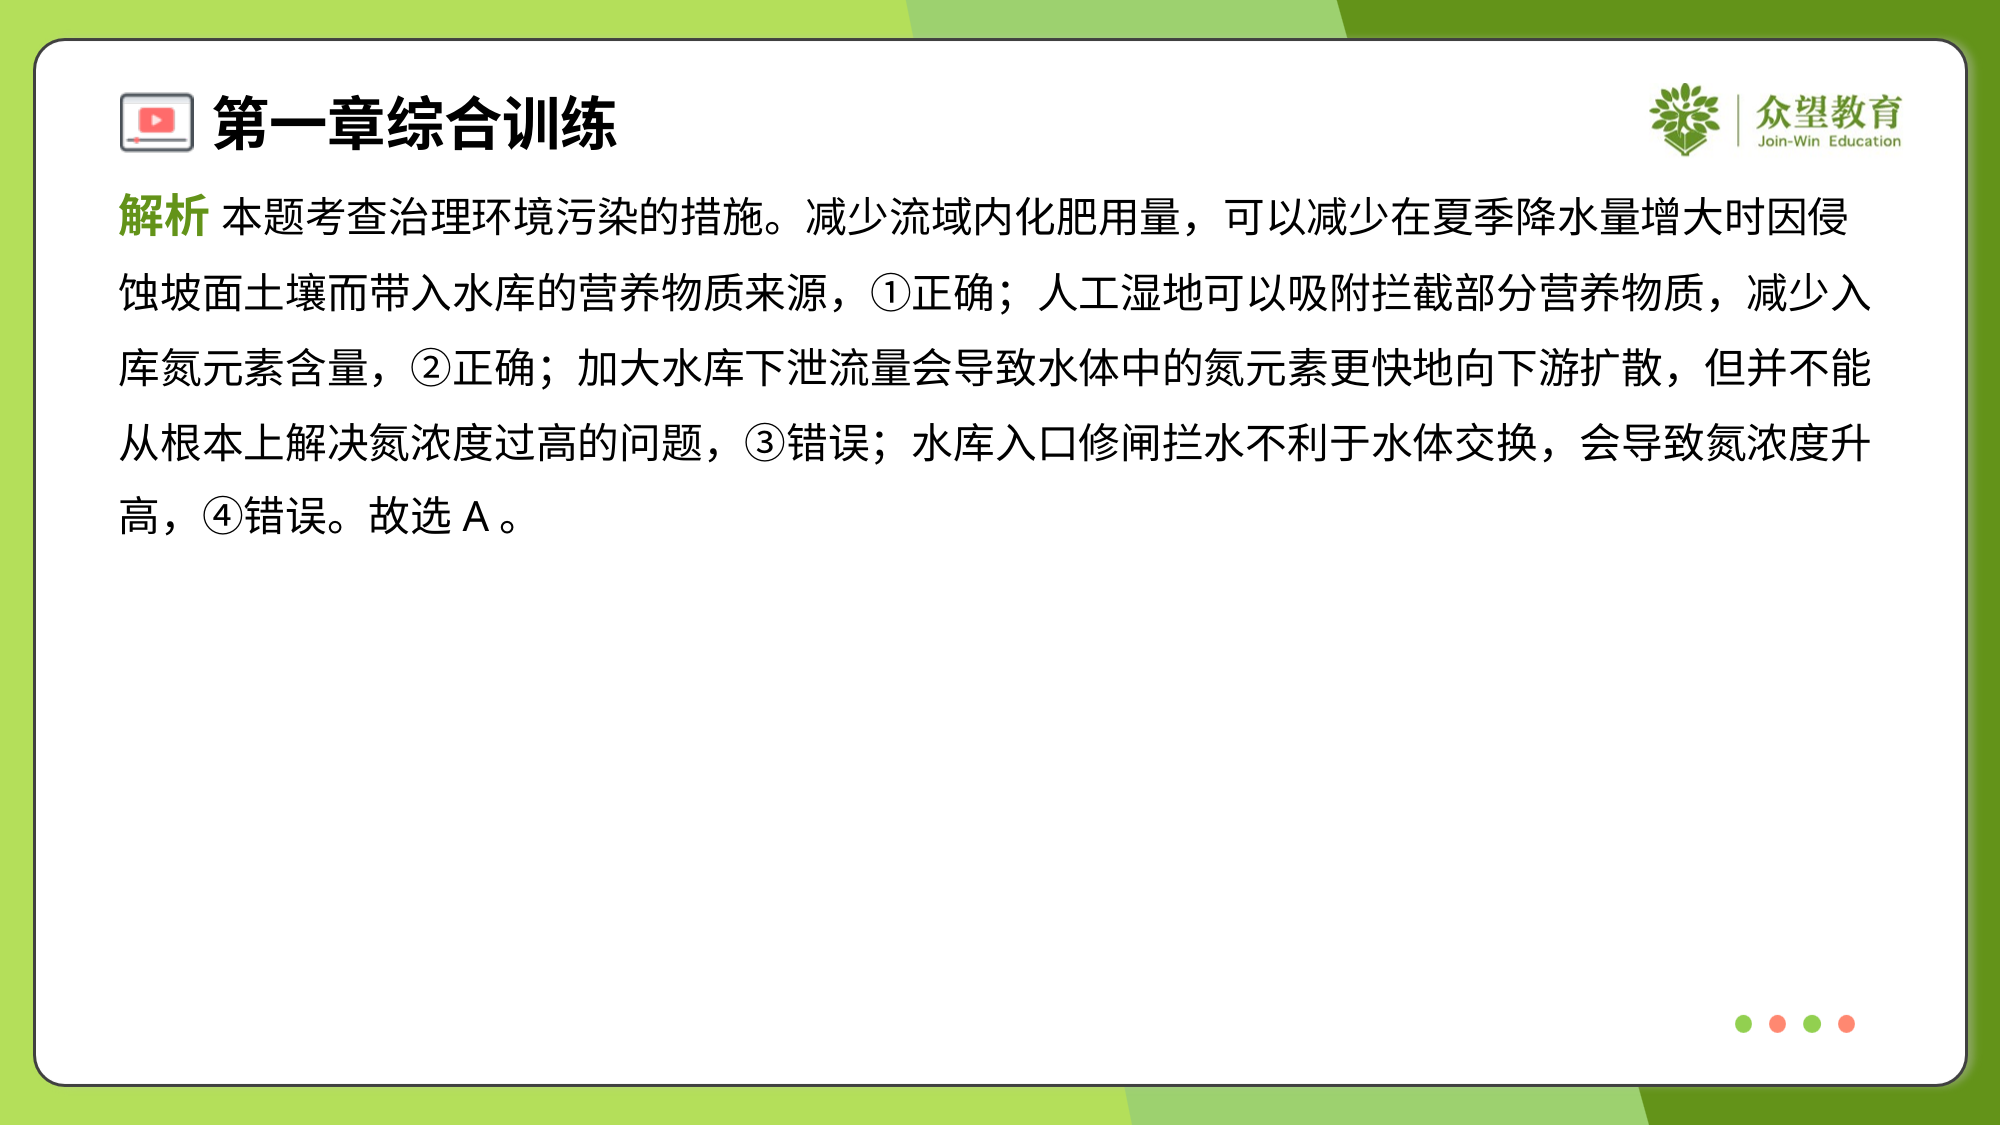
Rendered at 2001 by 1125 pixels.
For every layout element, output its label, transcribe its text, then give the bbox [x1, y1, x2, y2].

picture [0, 0, 2000, 1125]
text_box 解析 本题考查治理环境污染的措施。减少流域内化肥用量，可以减少在夏季降水量增大时因侵 蚀坡面土壤而带入水库的营养物质来源，①正确；人工湿地可以吸附拦截部分营养物质，减少入 库氮元素含量，②正确；加大水库下泄流量会导致水体中的氮元素更快地向下游扩散，但并不能 从根本上解决氮浓度过高的问题，③错误；水库入口修闸拦水不利于水体交换，会导致氮浓度升 高，④错误。故选A。 [118, 164, 1883, 533]
